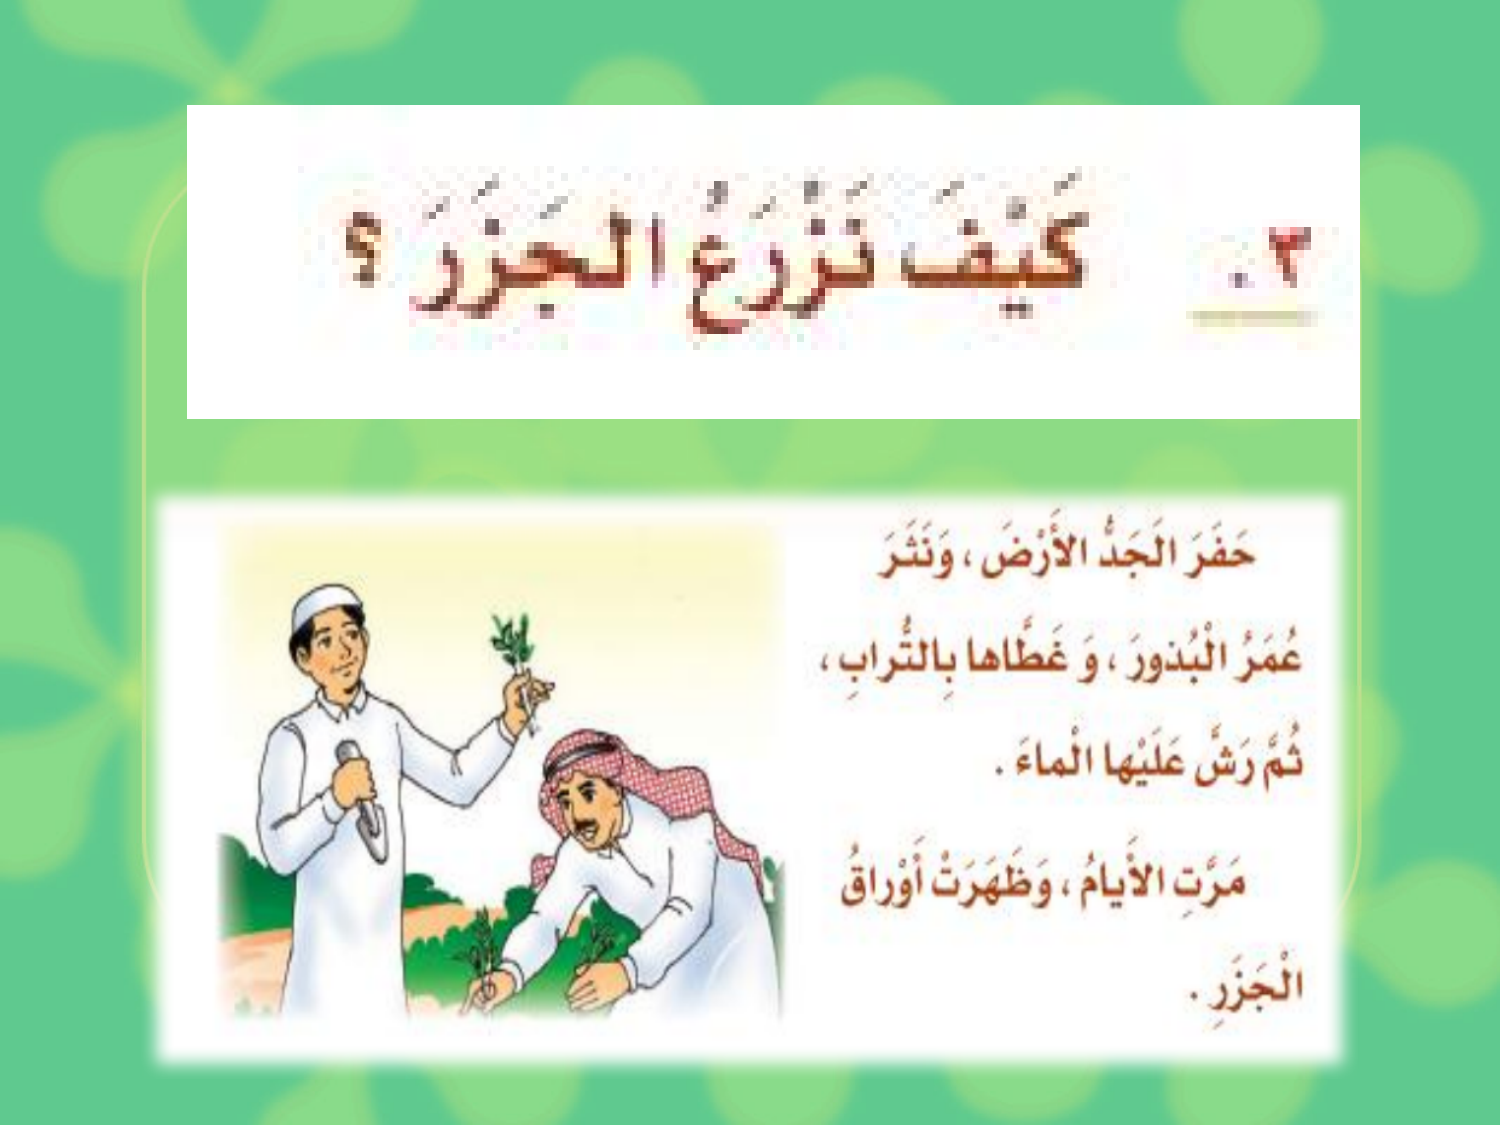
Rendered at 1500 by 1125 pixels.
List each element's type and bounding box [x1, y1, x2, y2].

picture [140, 480, 1360, 1079]
picture [187, 105, 1360, 419]
